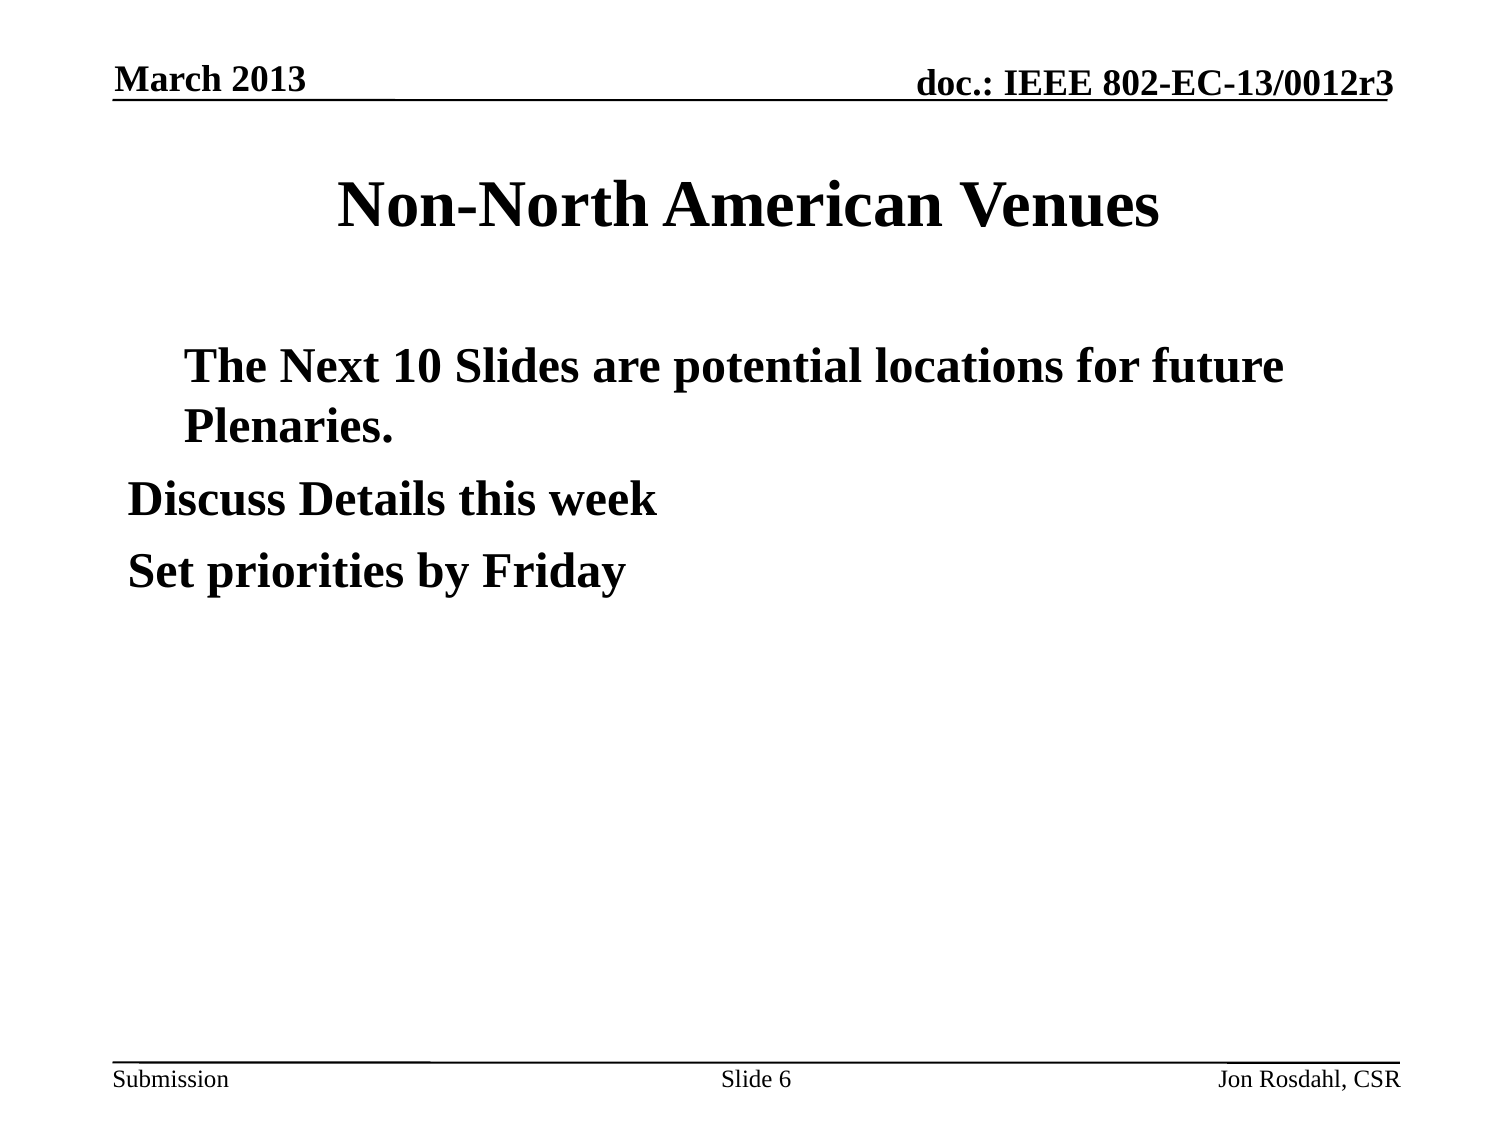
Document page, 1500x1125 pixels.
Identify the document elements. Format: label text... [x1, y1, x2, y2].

footer Jon Rosdahl, CSR [878, 1061, 1402, 1093]
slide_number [114, 54, 423, 100]
title Non-North American Venues [112, 112, 1388, 288]
slide_number Slide 6 [712, 1061, 800, 1123]
list The Next 10 Slides are potential locations for future Plenaries. Discuss Details this week Set priorities by Friday [112, 324, 1388, 1000]
